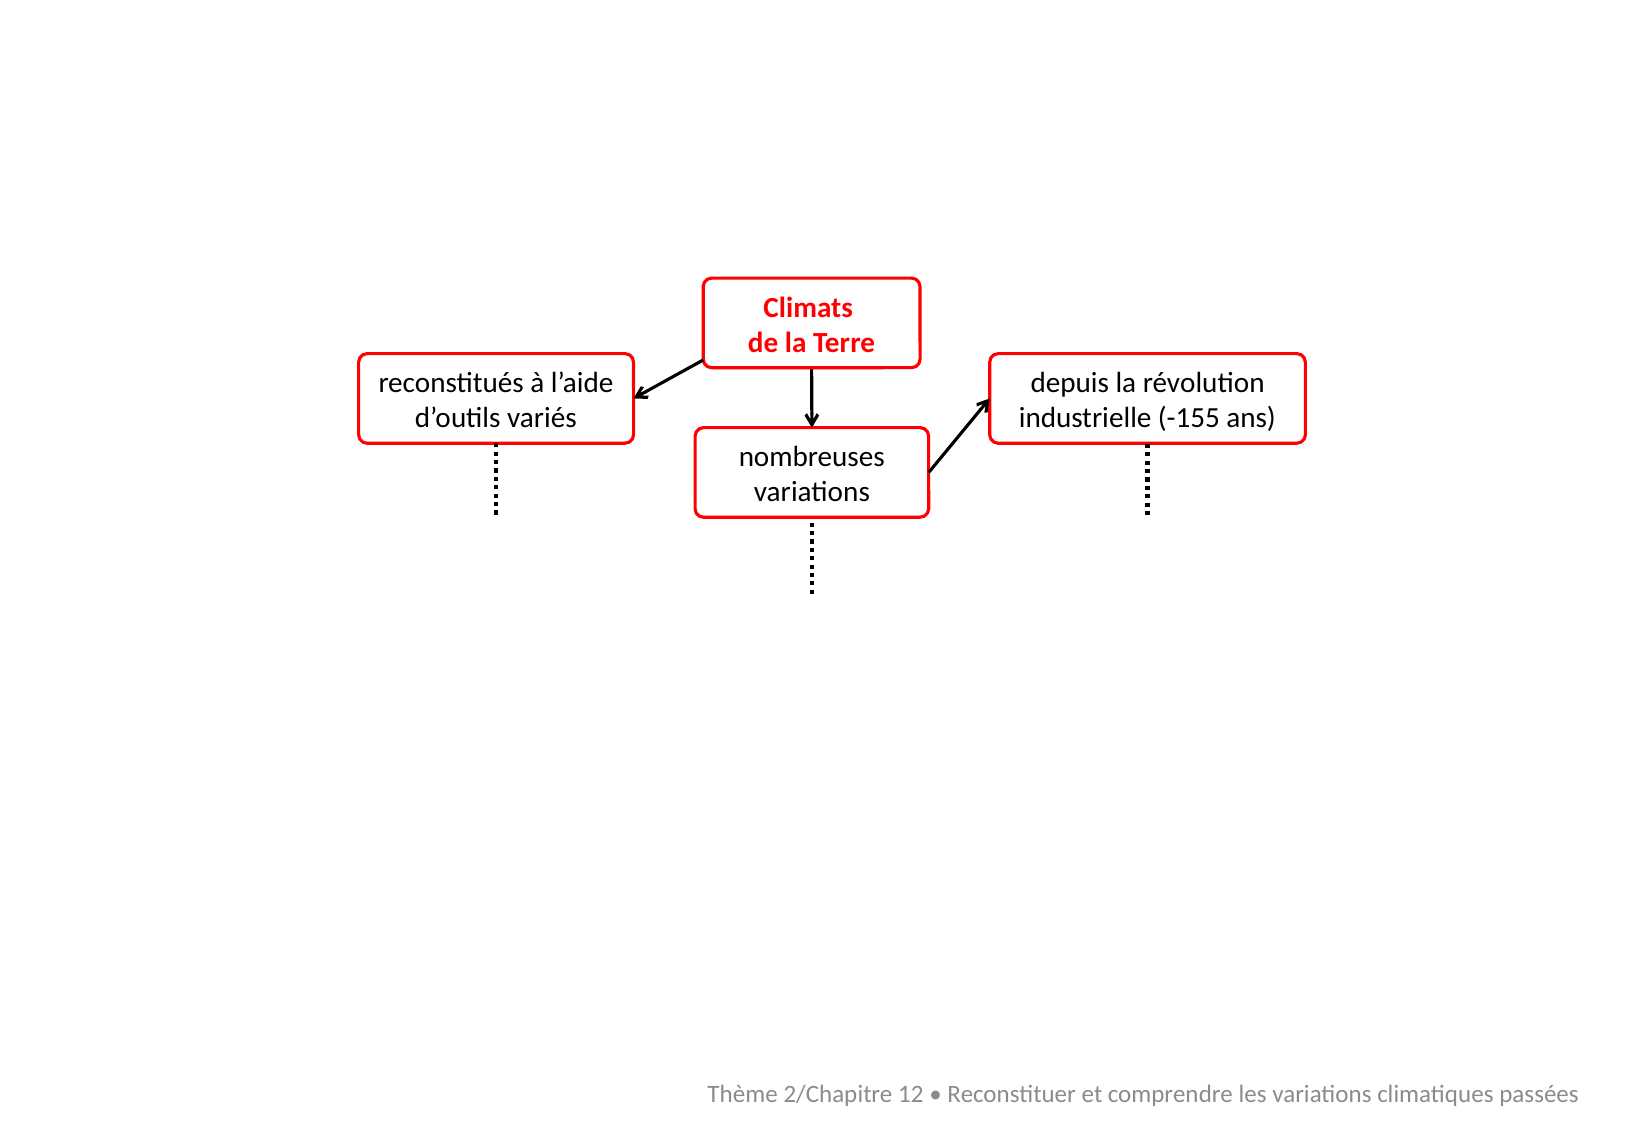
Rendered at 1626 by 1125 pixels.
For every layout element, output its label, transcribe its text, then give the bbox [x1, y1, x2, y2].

footer Thème 2/Chapitre 12 • Reconstituer et comprendre les variations climatiques passées [0, 1071, 1625, 1125]
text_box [928, 398, 990, 473]
text_box Climats de la Terre [703, 278, 921, 368]
text_box depuis la révolution industrielle (-155 ans) [989, 353, 1306, 444]
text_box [633, 359, 704, 399]
text_box nombreuses variations [695, 427, 929, 518]
text_box reconstitués à l’aide d’outils variés [358, 353, 634, 444]
